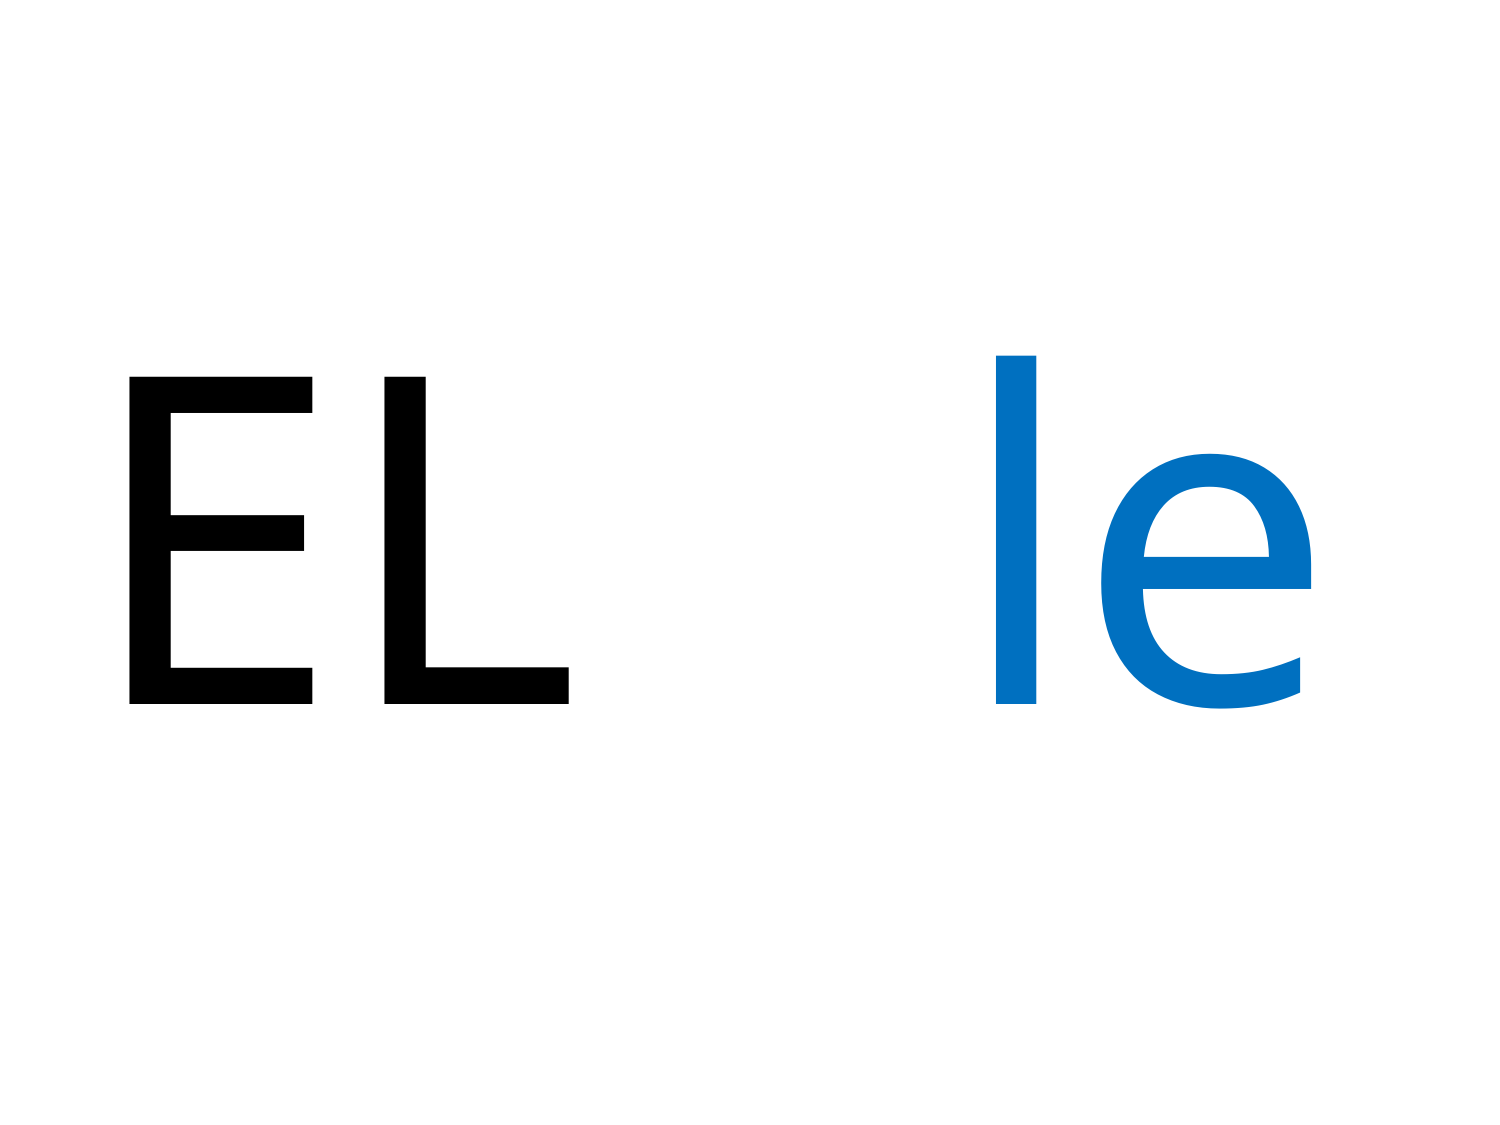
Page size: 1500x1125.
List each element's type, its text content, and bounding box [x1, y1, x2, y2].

title EL ele [35, 351, 1386, 692]
